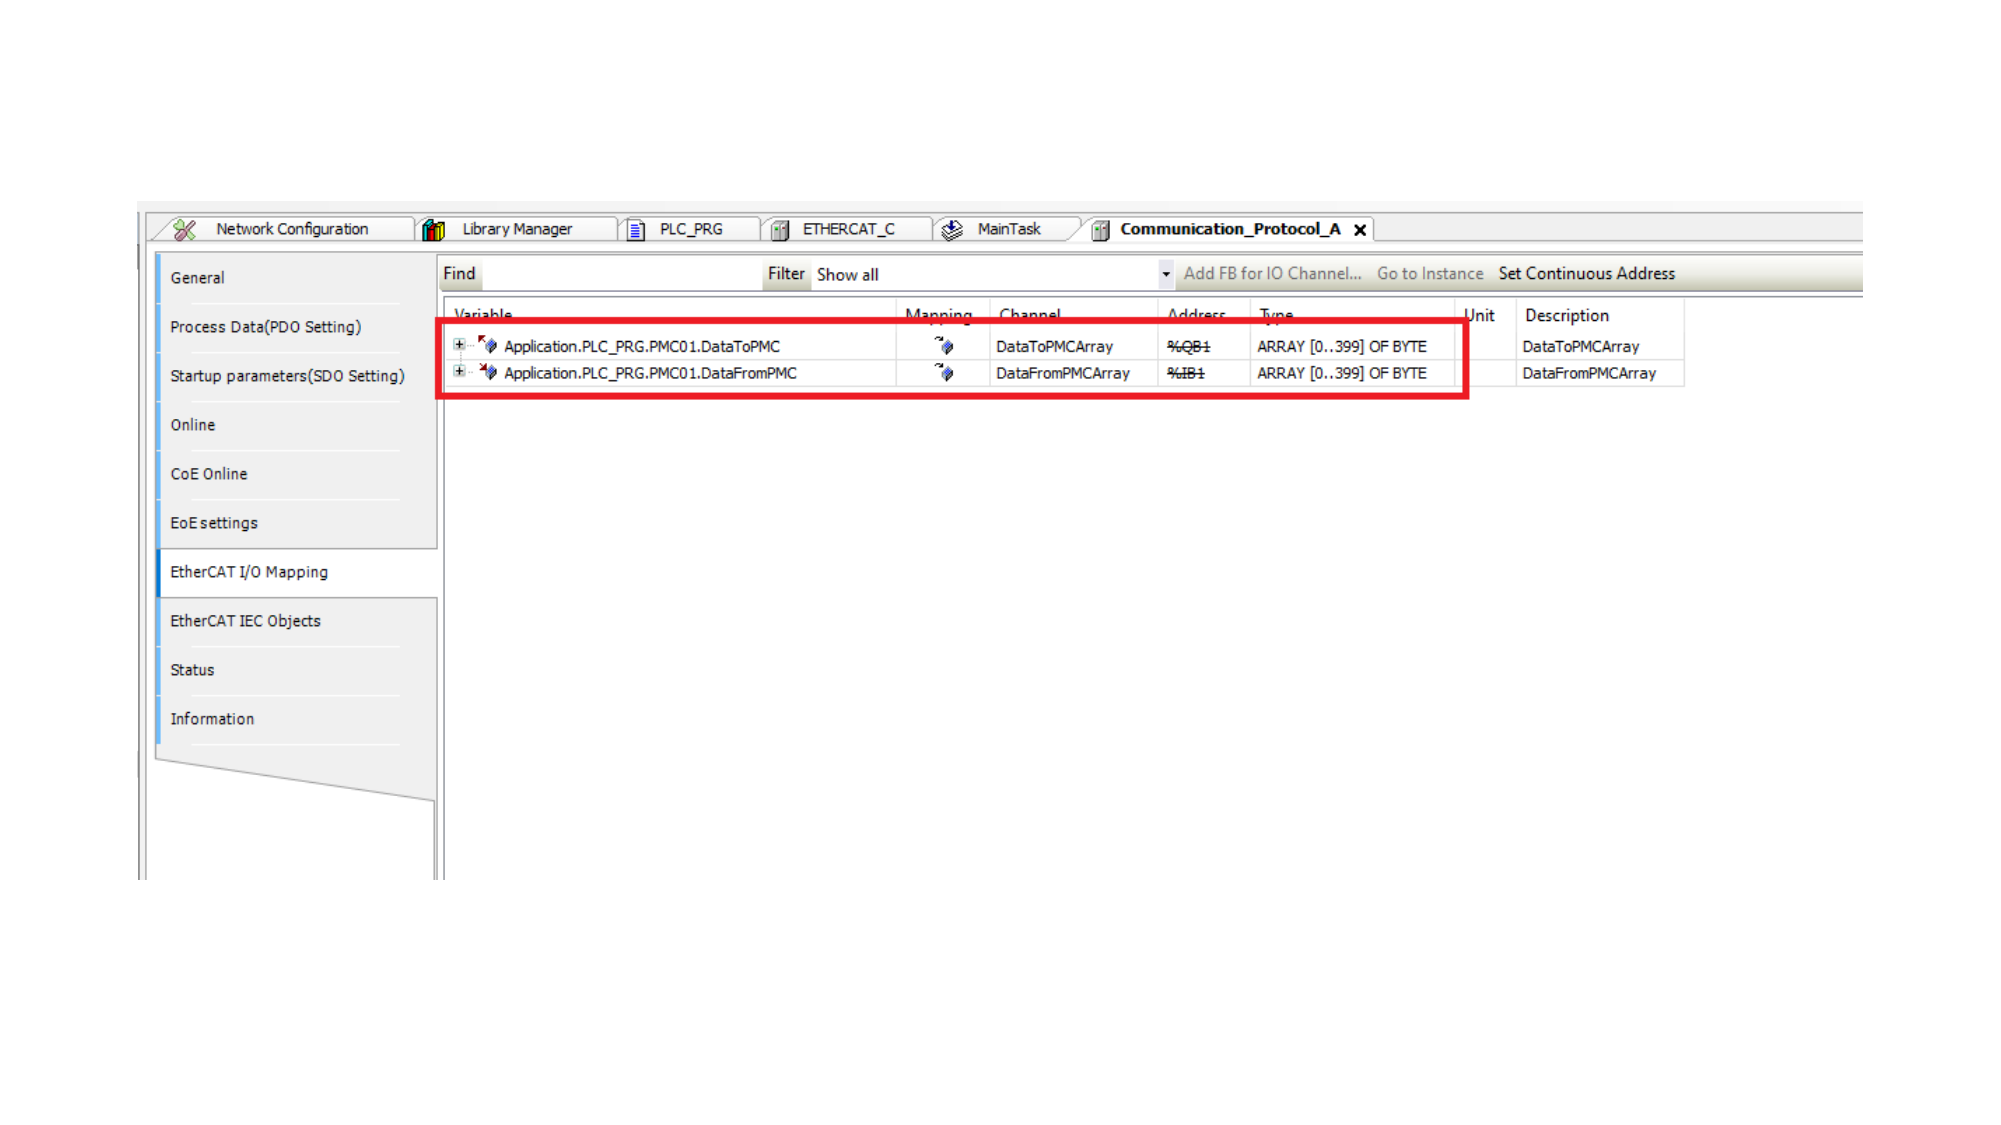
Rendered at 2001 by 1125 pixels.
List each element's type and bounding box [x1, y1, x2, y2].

list [137, 201, 1863, 880]
